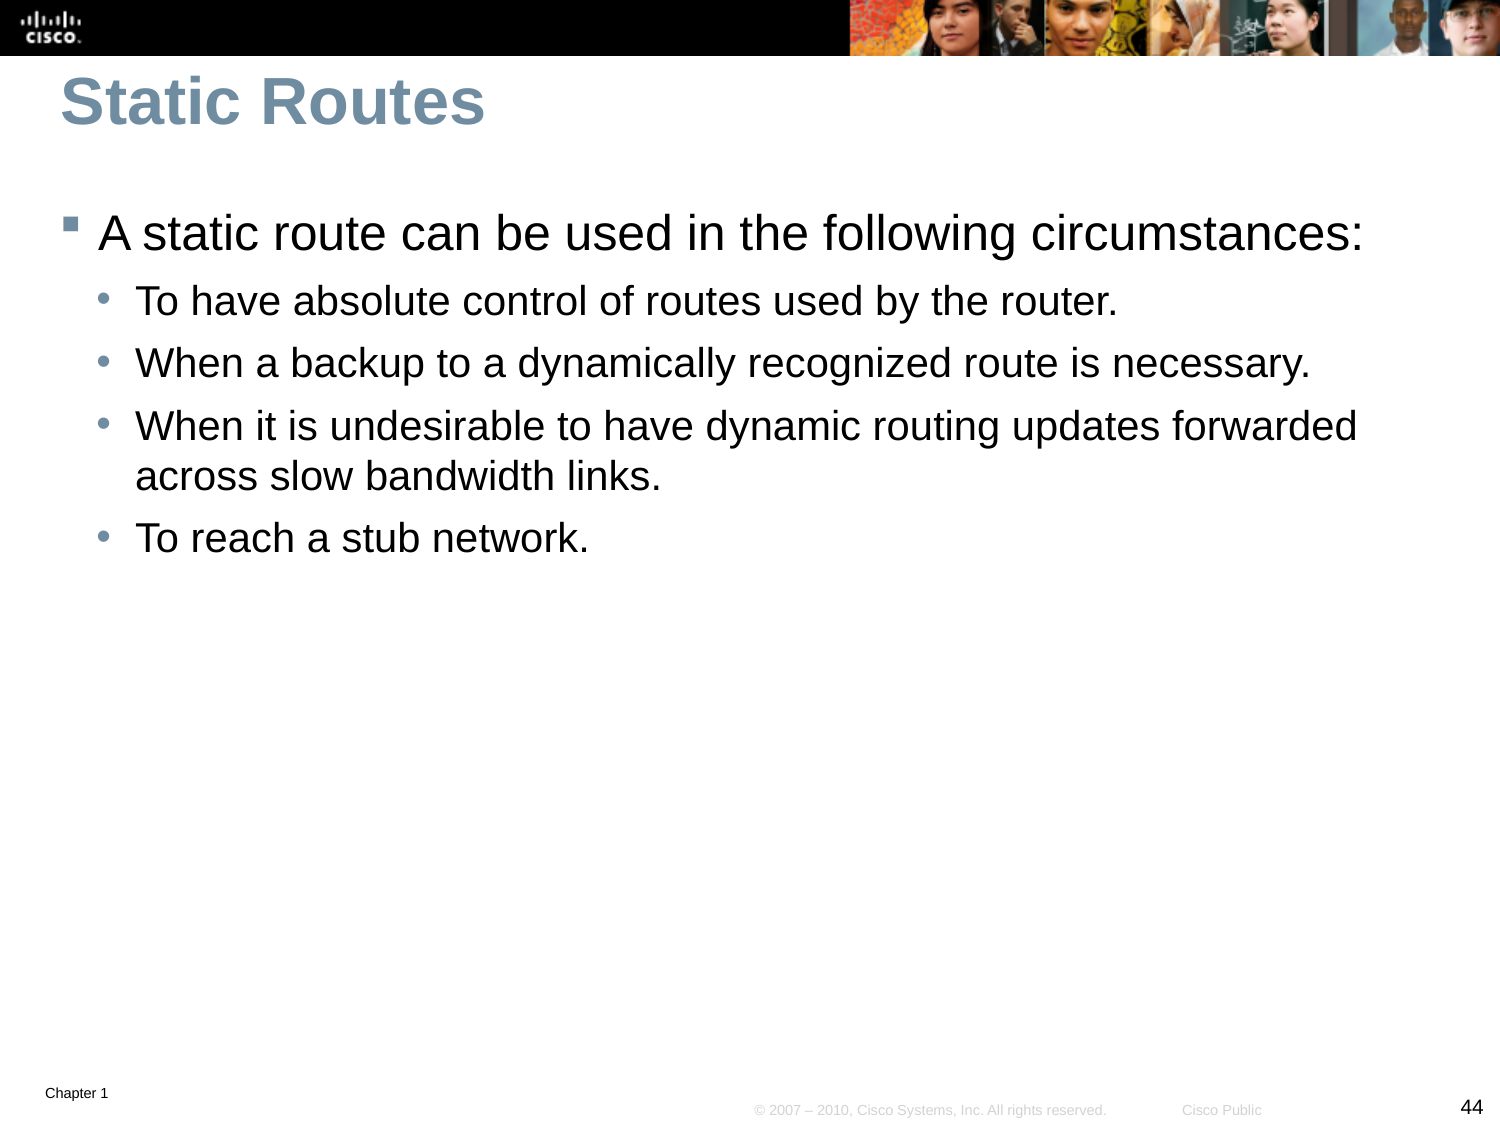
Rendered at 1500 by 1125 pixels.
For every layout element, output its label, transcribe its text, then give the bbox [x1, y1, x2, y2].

picture [0, 0, 1500, 56]
list A static route can be used in the following circumstances: To have absolute control of routes used by the router. When a backup to a dynamically recognized route is necessary. When it is undesirable to have dynamic routing updates forwarded across slow bandwidth links. To reach a stub network. [45, 193, 1444, 1037]
title Static Routes [45, 59, 1444, 182]
